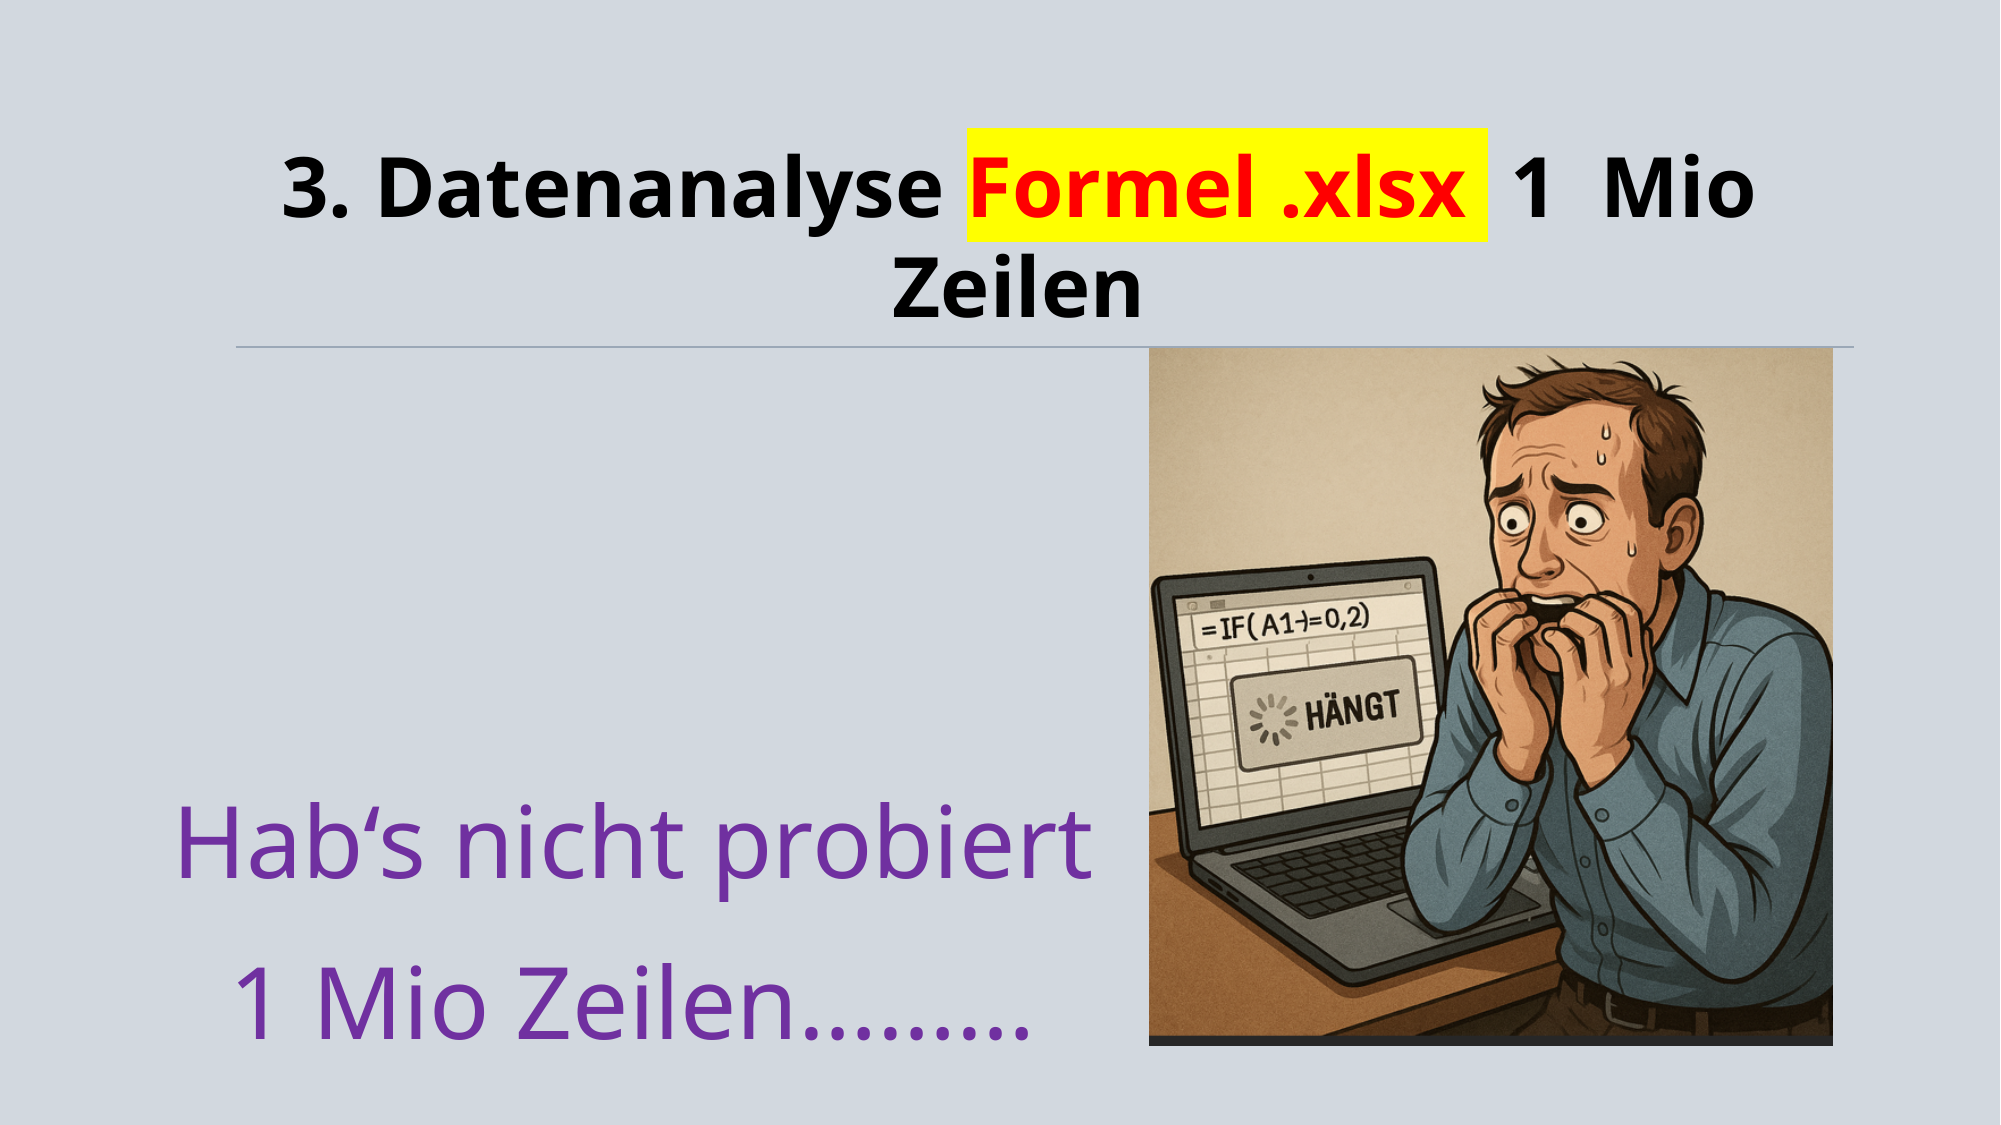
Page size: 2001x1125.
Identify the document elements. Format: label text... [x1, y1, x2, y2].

picture [1148, 348, 1833, 1047]
list Hab‘s nicht probiert 1 Mio Zeilen……… [143, 758, 1100, 1078]
text_box 3. Datenanalyse Formel .xlsx 1 Mio Zeilen [205, 126, 1833, 342]
